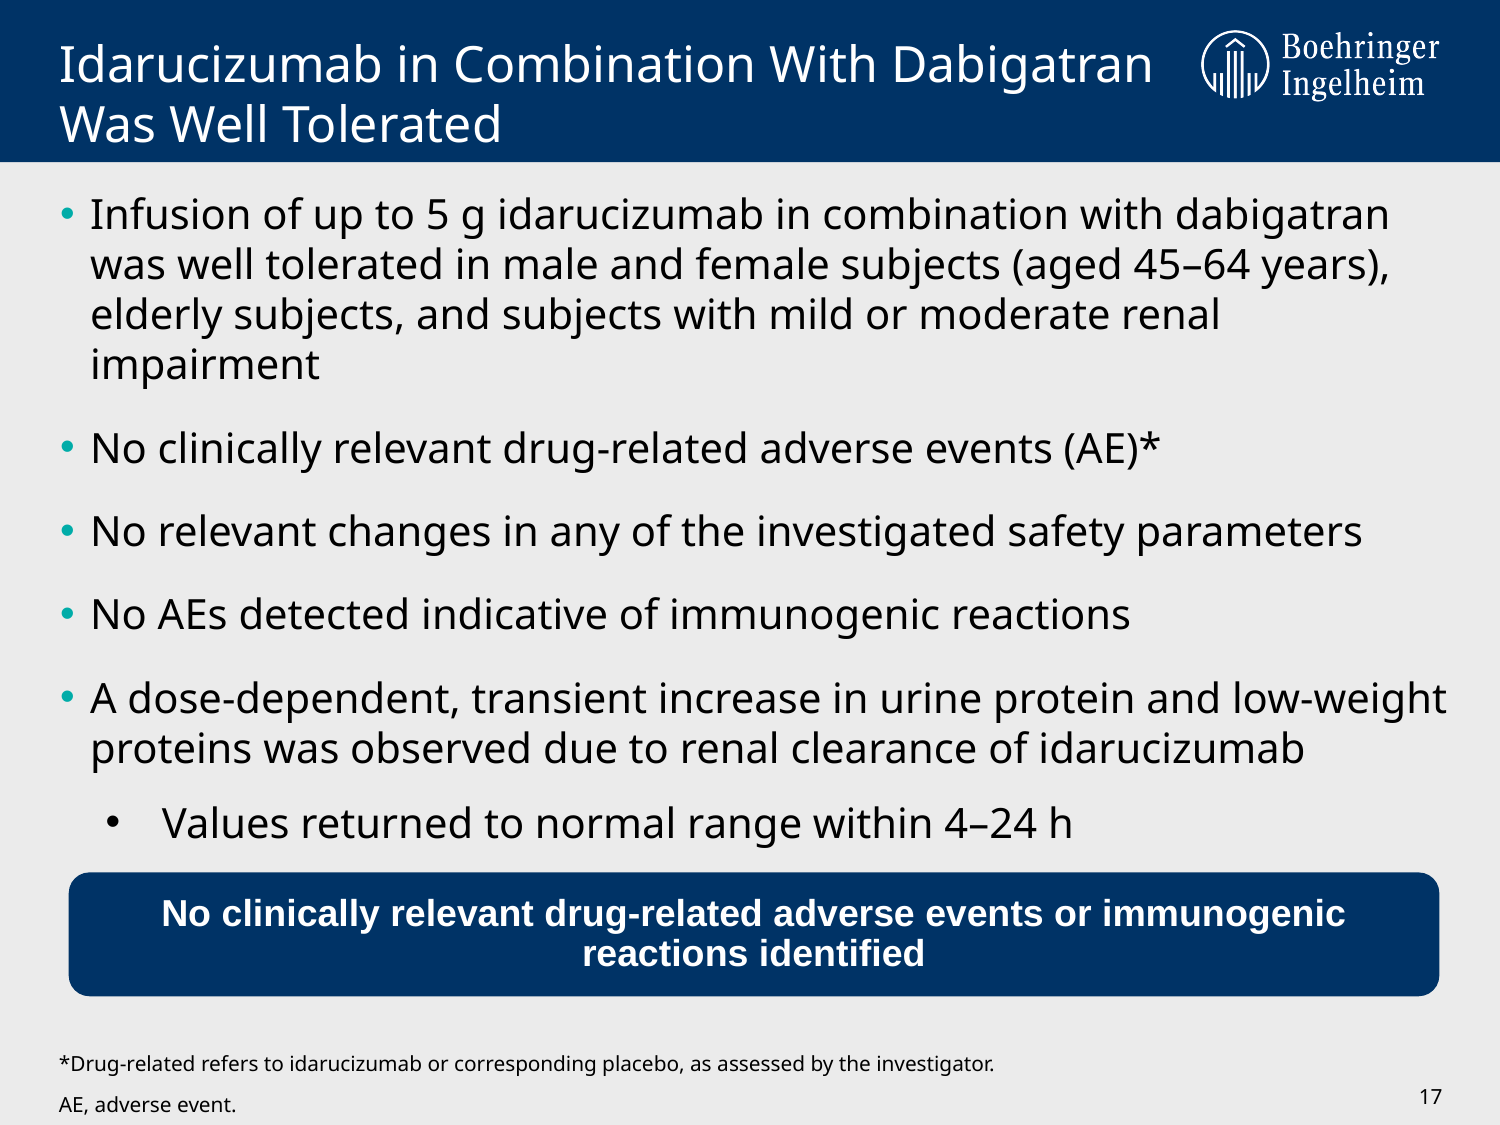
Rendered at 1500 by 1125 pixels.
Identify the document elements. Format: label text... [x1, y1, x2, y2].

text_box No clinically relevant drug-related adverse events or immunogenic reactions identified [66, 870, 1442, 999]
picture [1200, 29, 1441, 103]
list Infusion of up to 5 g idarucizumab in combination with dabigatran was well tolerated in male and female subjects (aged 45–64 years), elderly subjects, and subjects with mild or moderate renal impairment No clinically relevant drug-related adverse events (AE)* No relevant changes in any of the investigated safety parameters No AEs detected indicative of immunogenic reactions A dose-dependent, transient increase in urine protein and low-weight proteins was observed due to renal clearance of idarucizumab Values returned to normal range within 4–24 h [59, 187, 1462, 838]
list *Drug-related refers to idarucizumab or corresponding placebo, as assessed by the investigator. AE, adverse event. [58, 1073, 1370, 1118]
title Idarucizumab in Combination With Dabigatran Was Well Tolerated [59, 32, 1172, 145]
slide_number 17 [1294, 1082, 1443, 1113]
